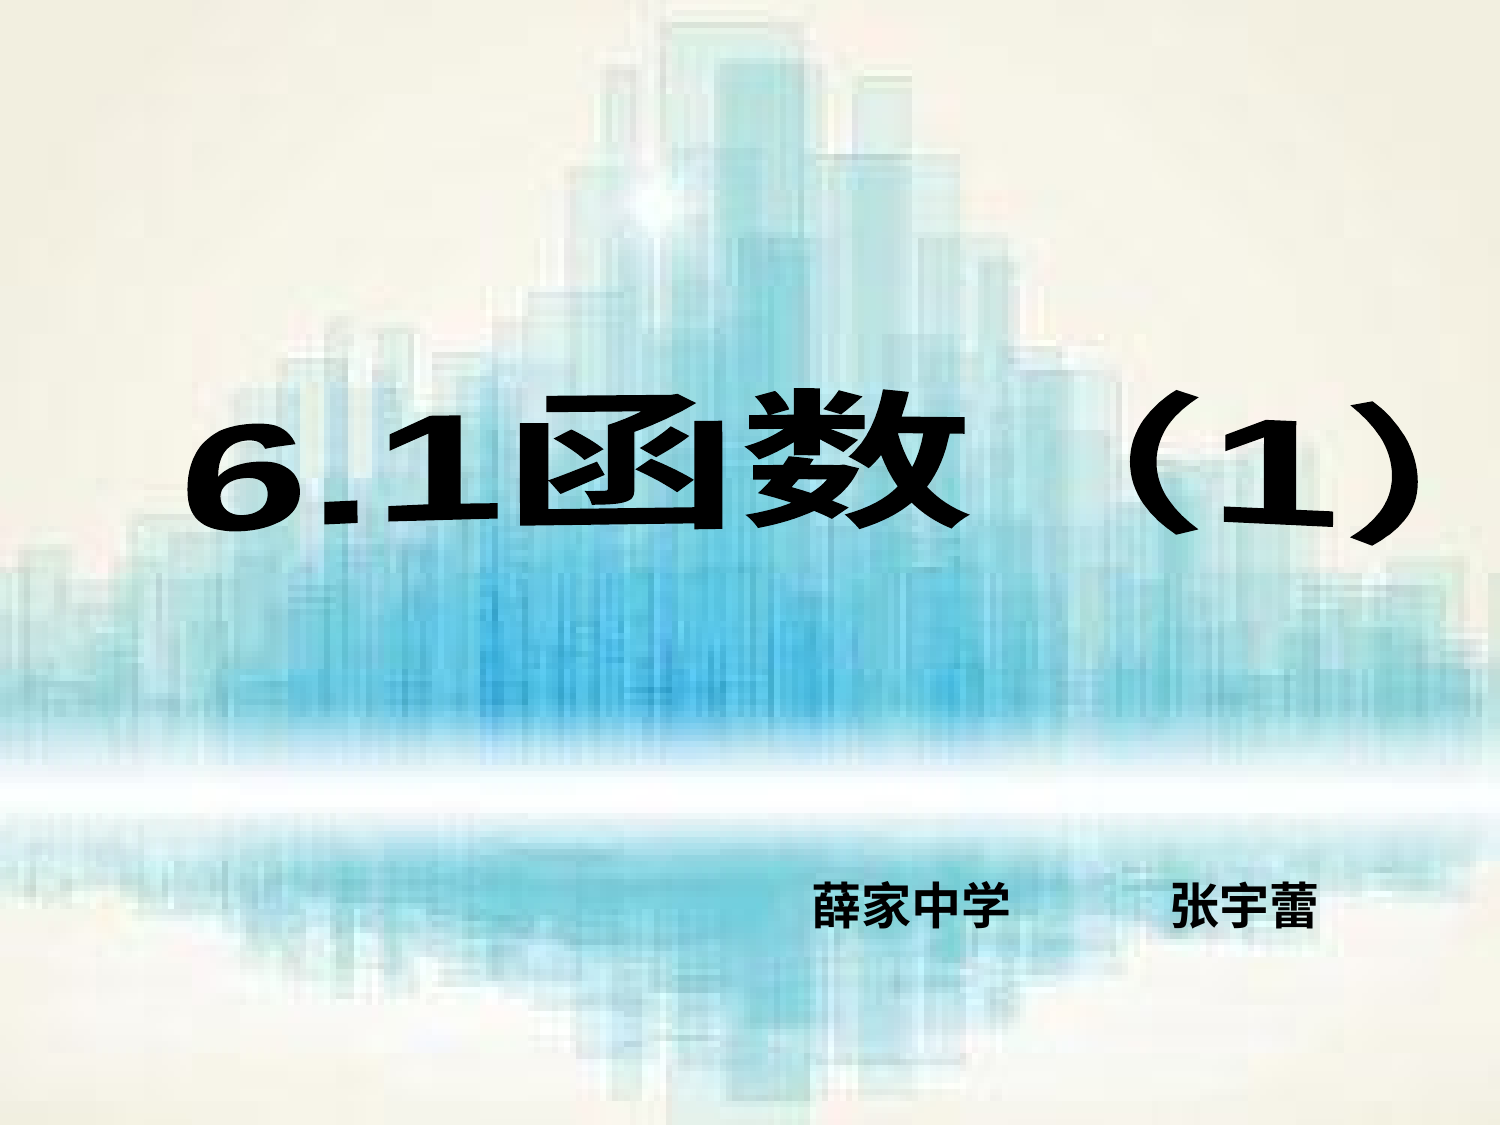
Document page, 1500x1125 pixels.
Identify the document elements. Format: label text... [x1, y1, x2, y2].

picture [0, 0, 1500, 1125]
text_box 薛家中学 张宇蕾 [796, 867, 1500, 942]
